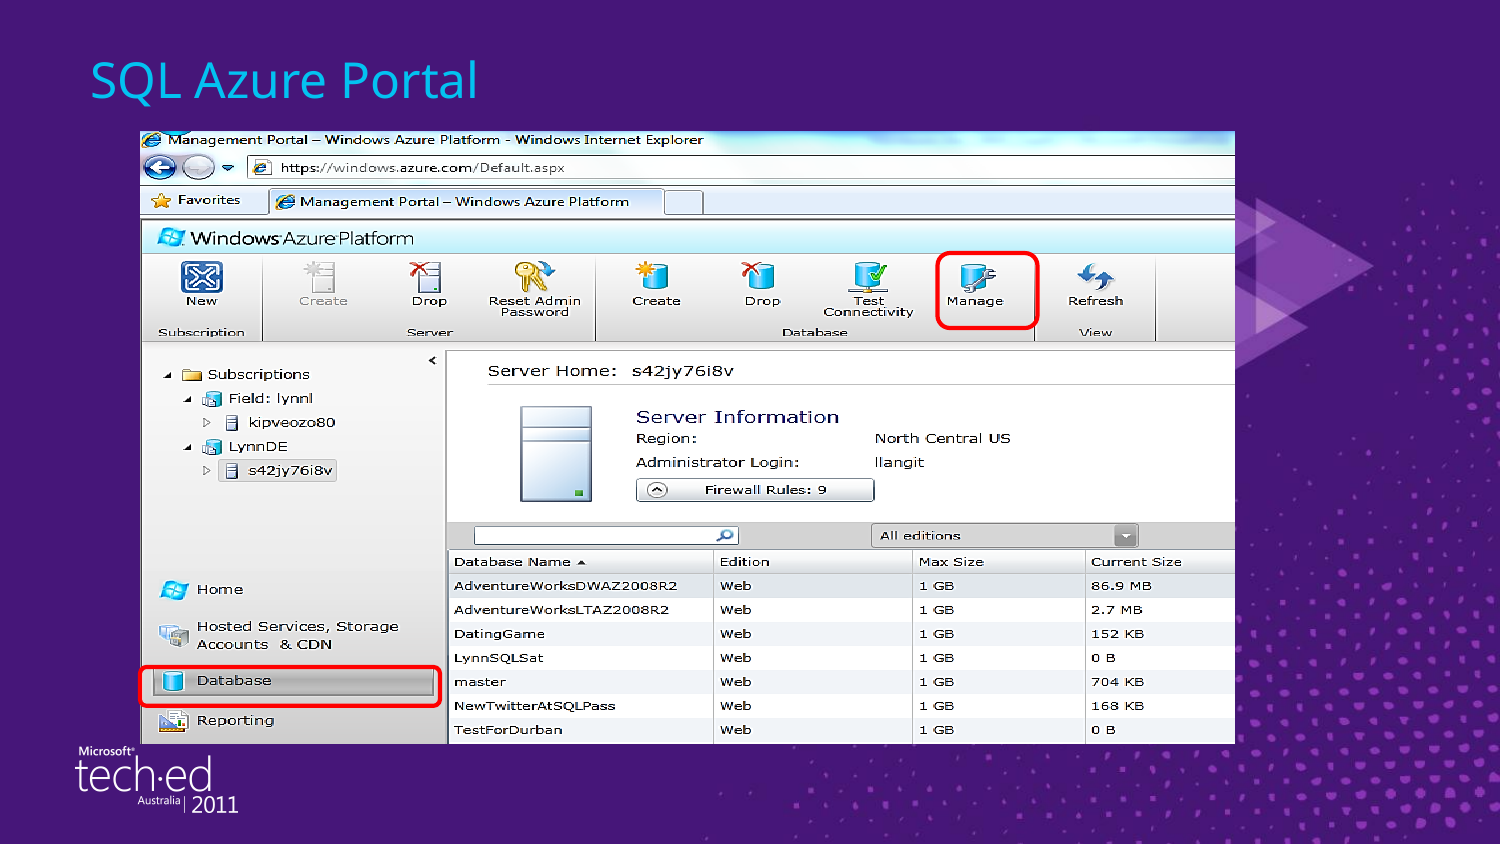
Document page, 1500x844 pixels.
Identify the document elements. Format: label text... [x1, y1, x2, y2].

title SQL Azure Portal [75, 41, 1425, 117]
picture [0, 0, 1500, 844]
